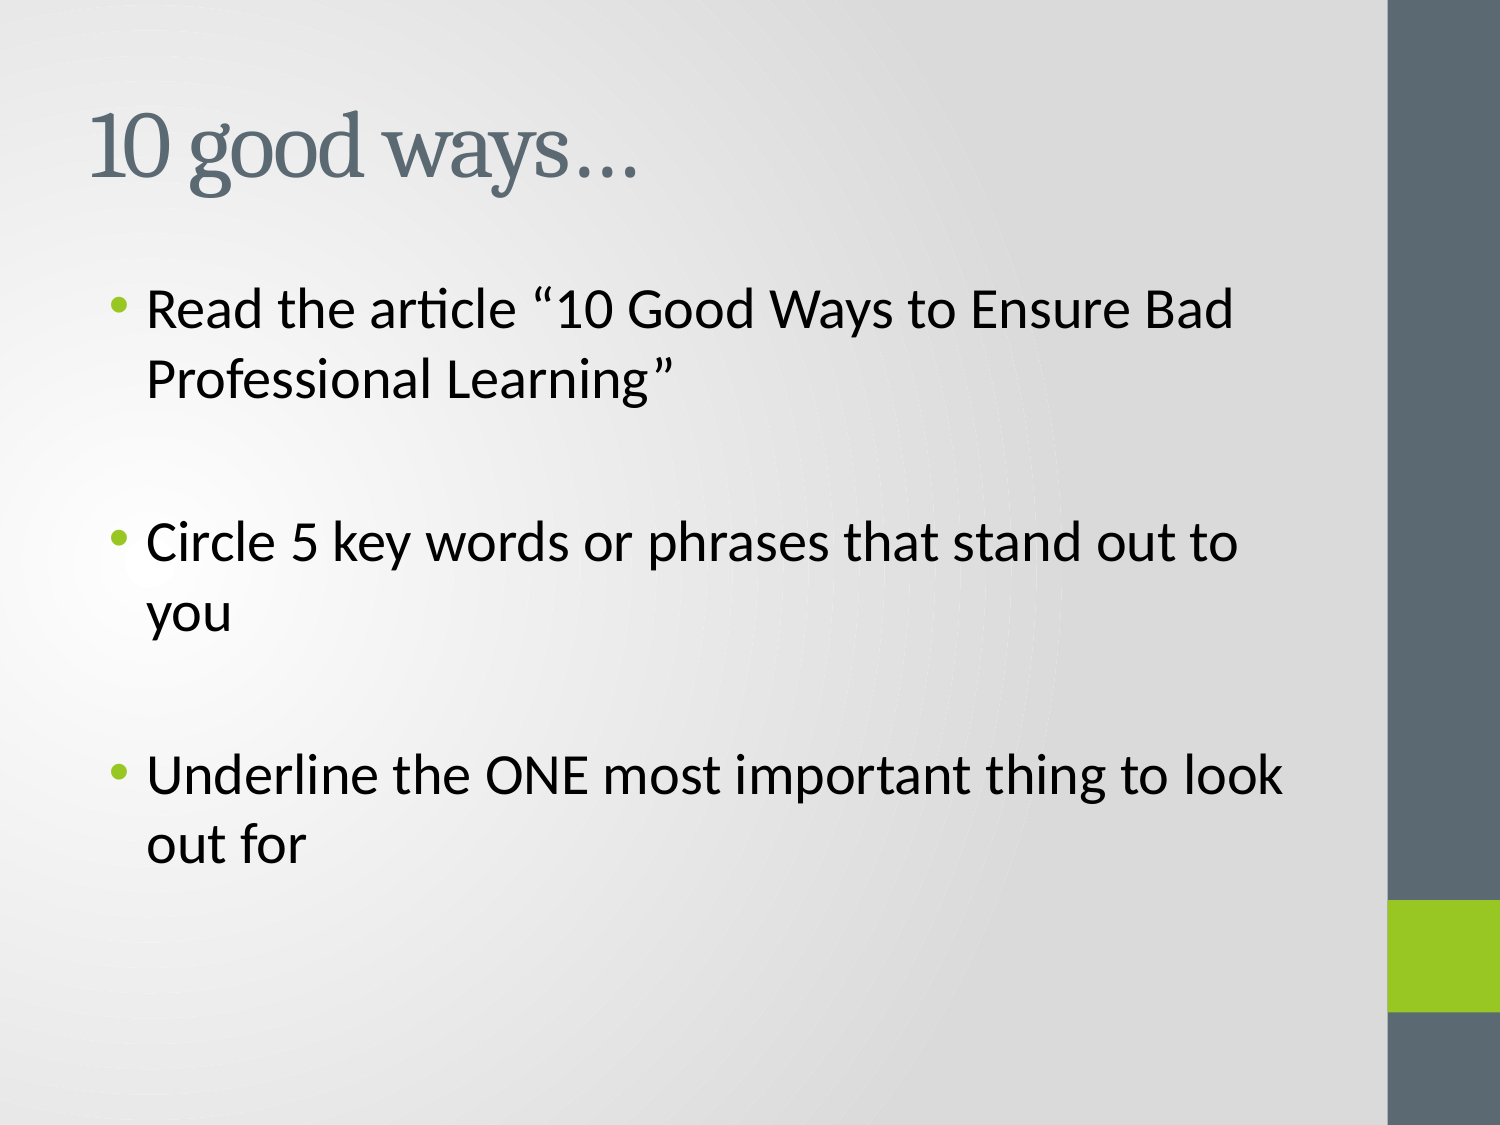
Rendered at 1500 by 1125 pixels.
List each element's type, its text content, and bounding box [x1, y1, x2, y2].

title 10 good ways… [75, 45, 1325, 233]
list Read the article “10 Good Ways to Ensure Bad Professional Learning” Circle 5 key words or phrases that stand out to you Underline the ONE most important thing to look out for [75, 262, 1325, 1050]
